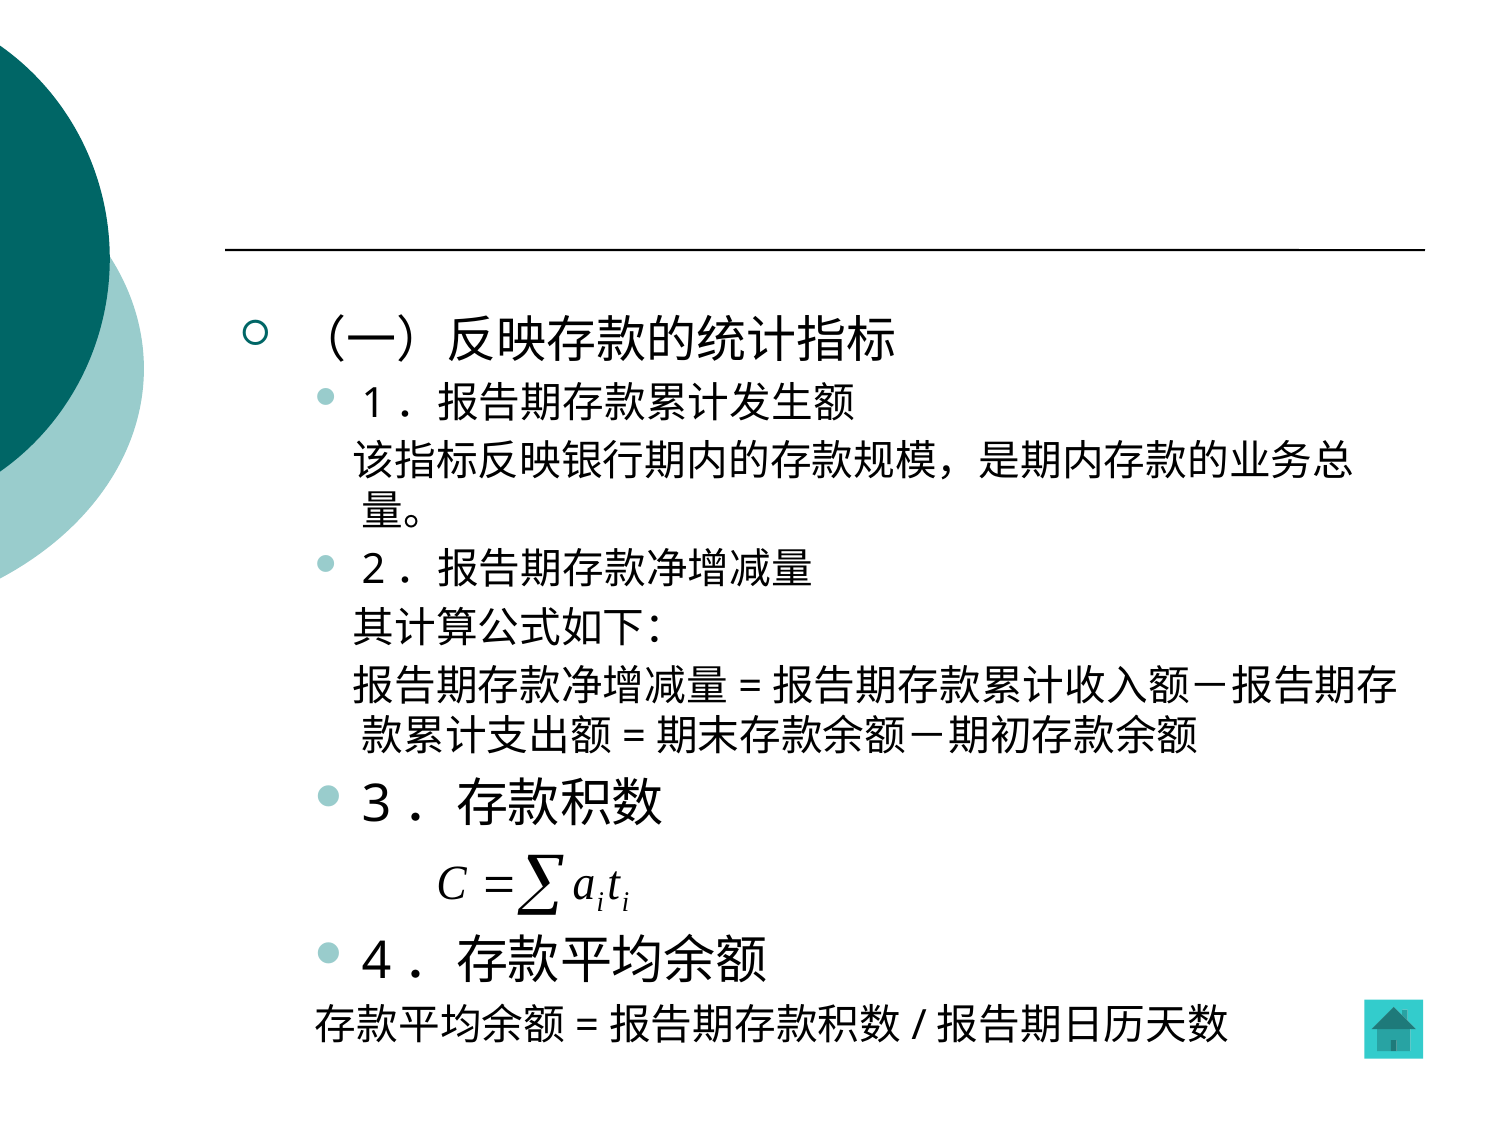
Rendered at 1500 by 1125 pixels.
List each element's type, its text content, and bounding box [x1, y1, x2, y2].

list （一）反映存款的统计指标 1．报告期存款累计发生额 该指标反映银行期内的存款规模，是期内存款的业务总量。 2．报告期存款净增减量 其计算公式如下： 报告期存款净增减量=报告期存款累计收入额－报告期存款累计支出额=期末存款余额－期初存款余额 3．存款积数 4．存款平均余额 存款平均余额=报告期存款积数/报告期日历天数 [224, 299, 1425, 1071]
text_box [430, 845, 644, 929]
text_box [1364, 999, 1424, 1059]
